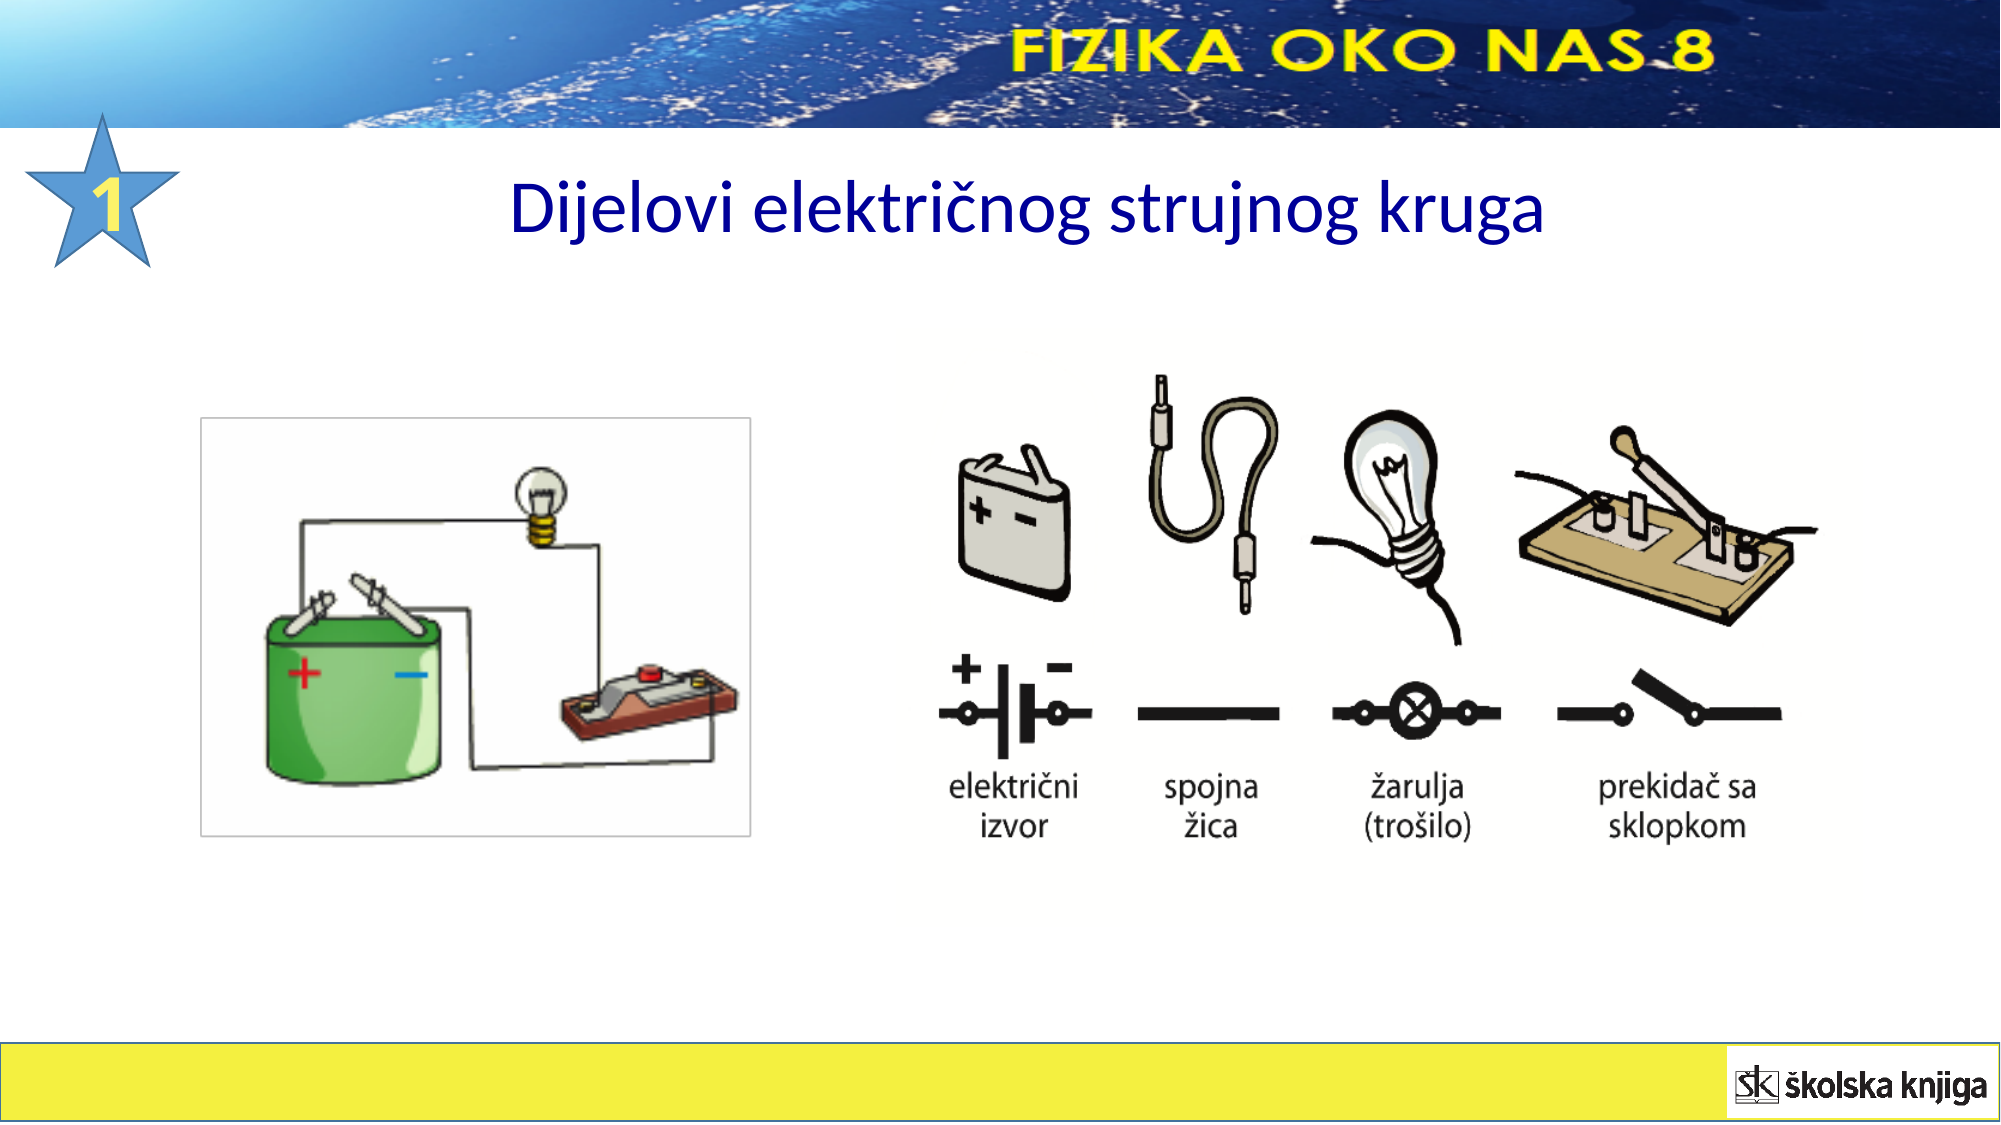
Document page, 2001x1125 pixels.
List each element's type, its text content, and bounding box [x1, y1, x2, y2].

picture [1727, 1046, 1998, 1118]
picture [0, 0, 2000, 128]
text_box 1 [24, 111, 181, 269]
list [198, 416, 754, 840]
title Dijelovi električnog strujnog kruga [211, 138, 1863, 278]
picture [896, 328, 1863, 927]
